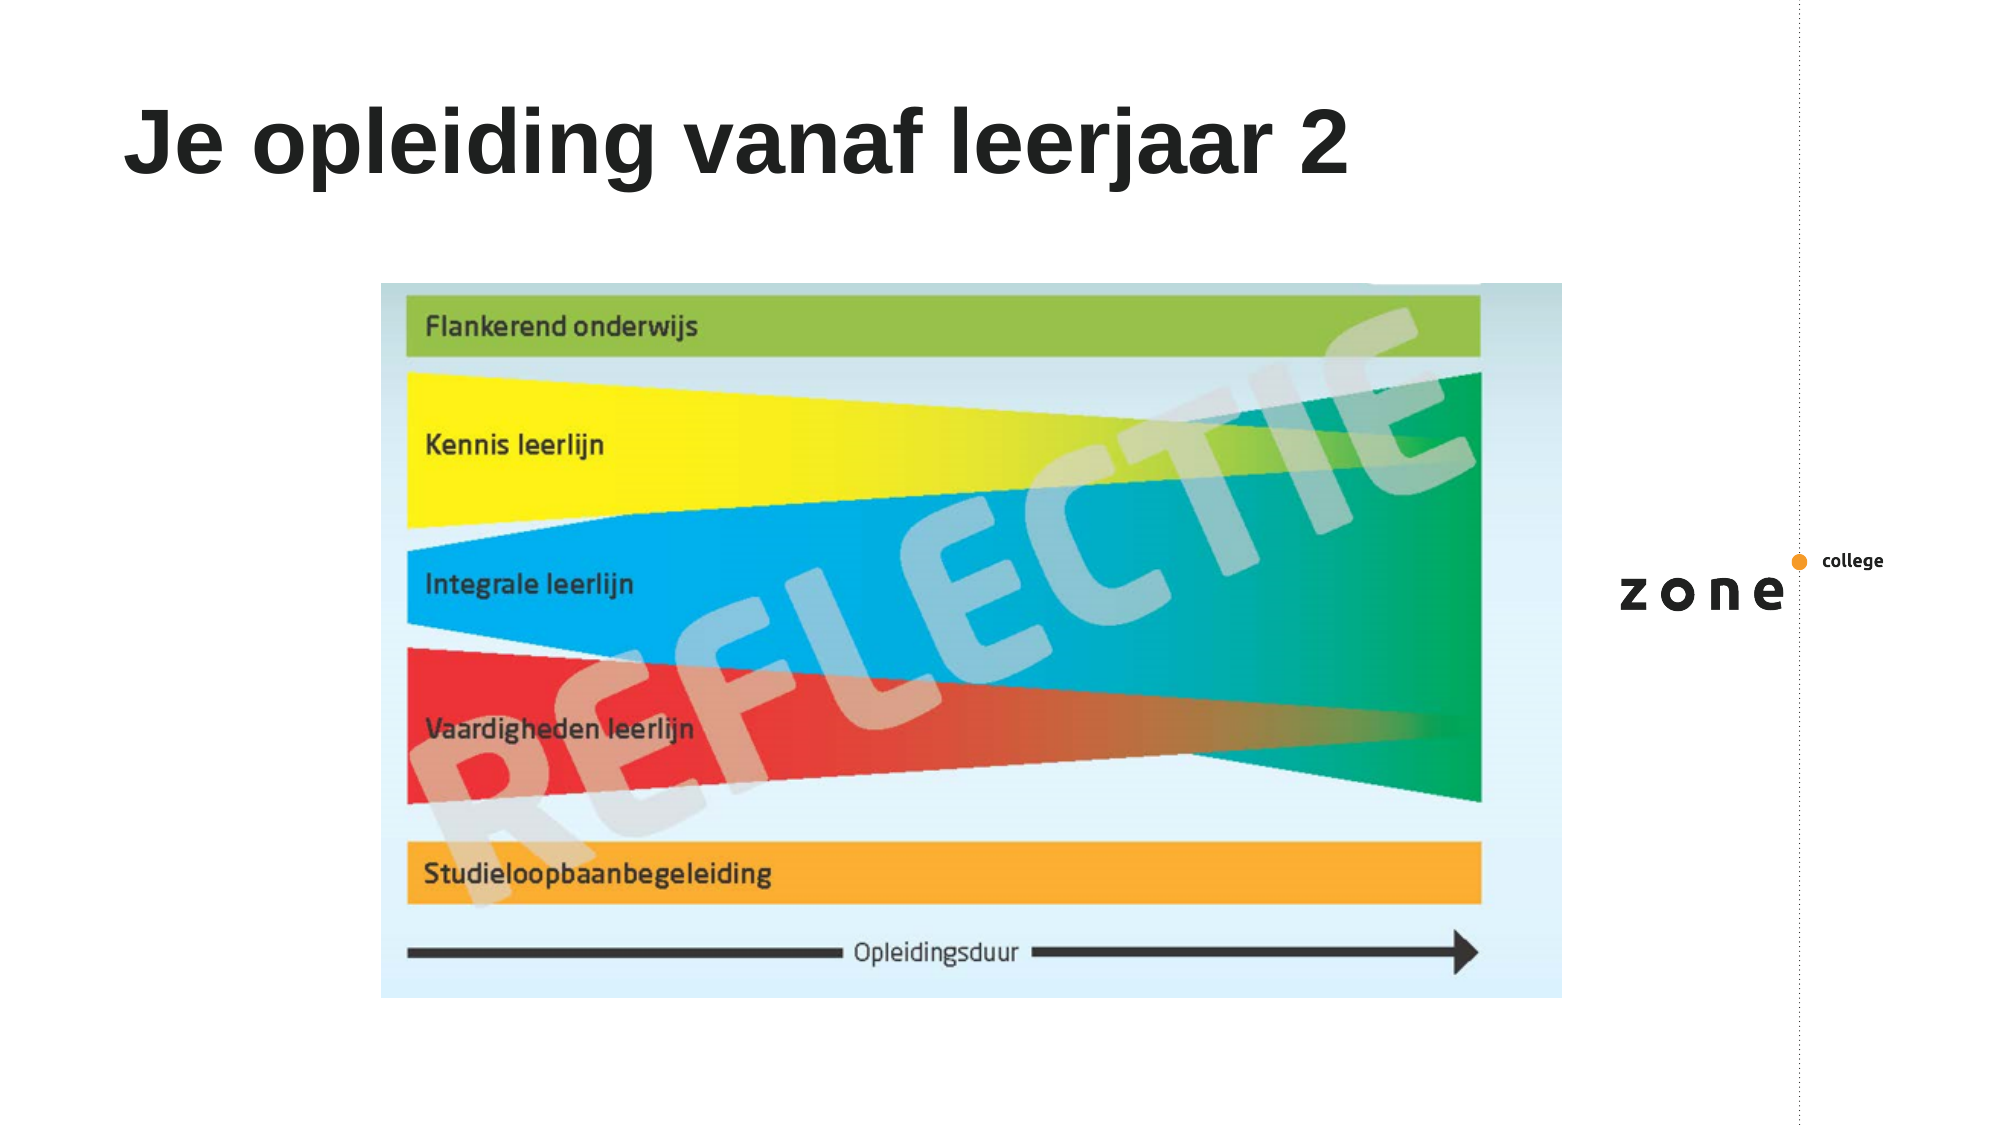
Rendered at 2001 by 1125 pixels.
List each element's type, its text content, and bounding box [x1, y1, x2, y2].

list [381, 283, 1562, 998]
picture [1596, 0, 2001, 1125]
title Je opleiding vanaf leerjaar 2 [124, 94, 1607, 272]
